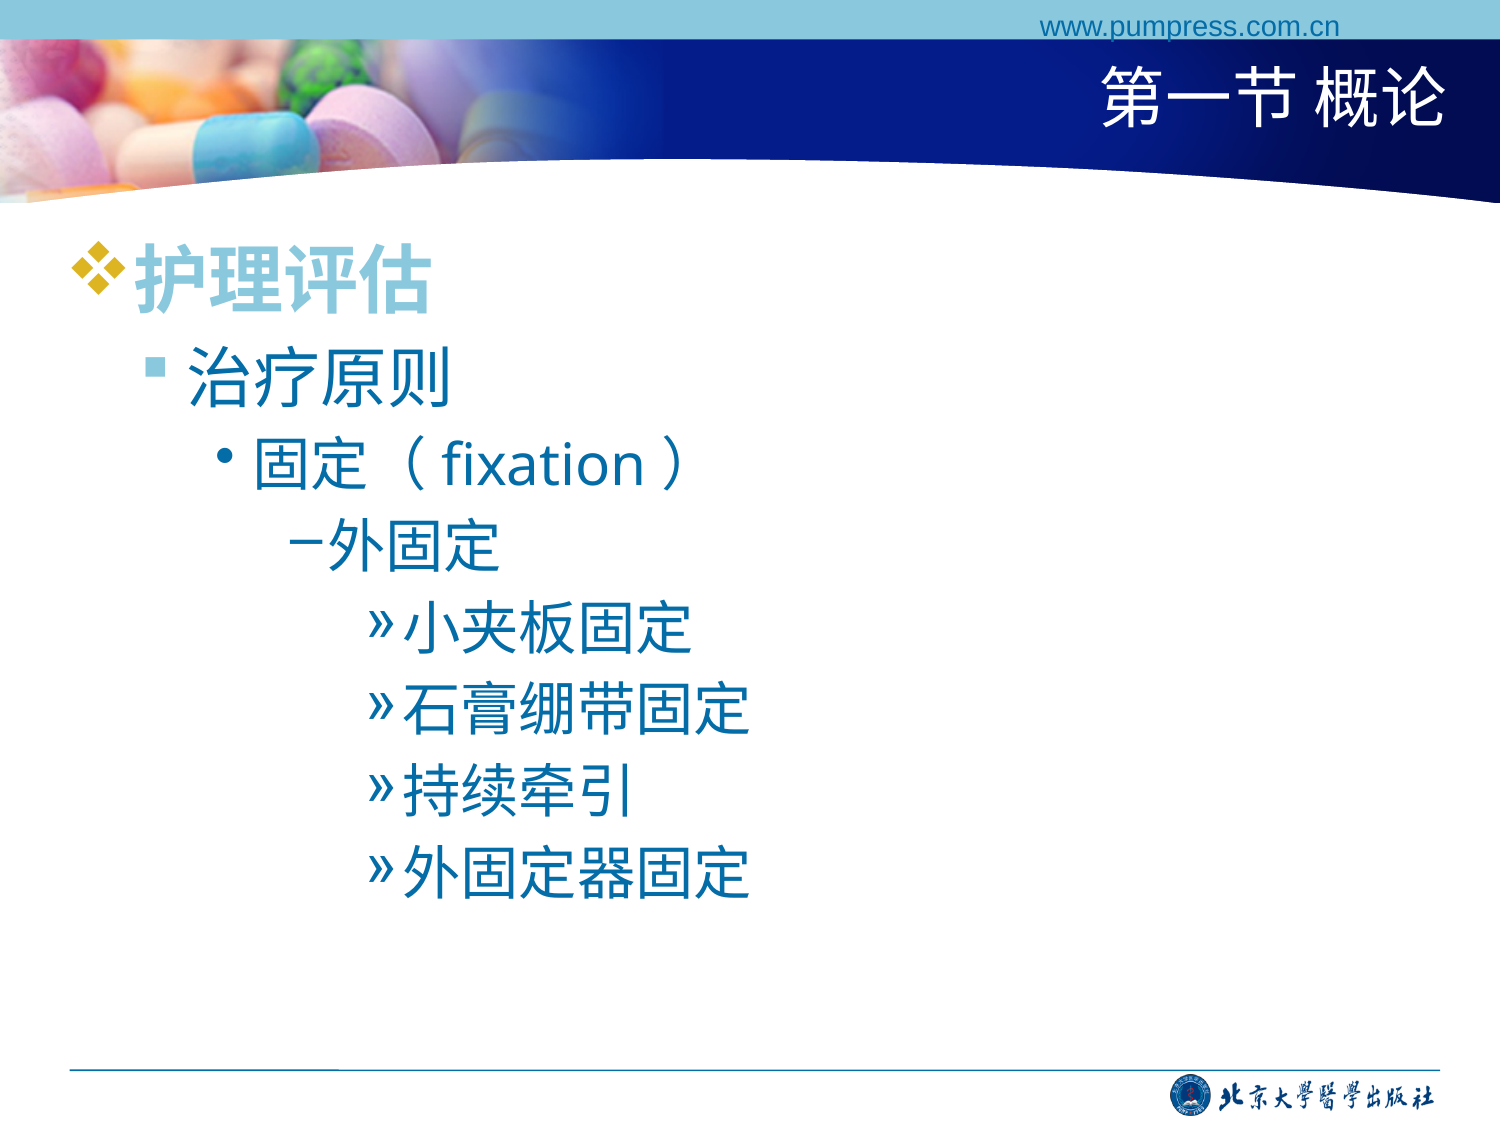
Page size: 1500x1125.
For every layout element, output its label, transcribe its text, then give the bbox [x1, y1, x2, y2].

slide_number www.pumpress.com.cn [1025, 0, 1463, 38]
list 护理评估 治疗原则 固定（fixation） 外固定 小夹板固定 石膏绷带固定 持续牵引 外固定器固定 [49, 224, 1463, 1026]
title 第一节 概论 [137, 49, 1463, 143]
picture [0, 40, 1500, 203]
picture [1170, 1074, 1436, 1118]
